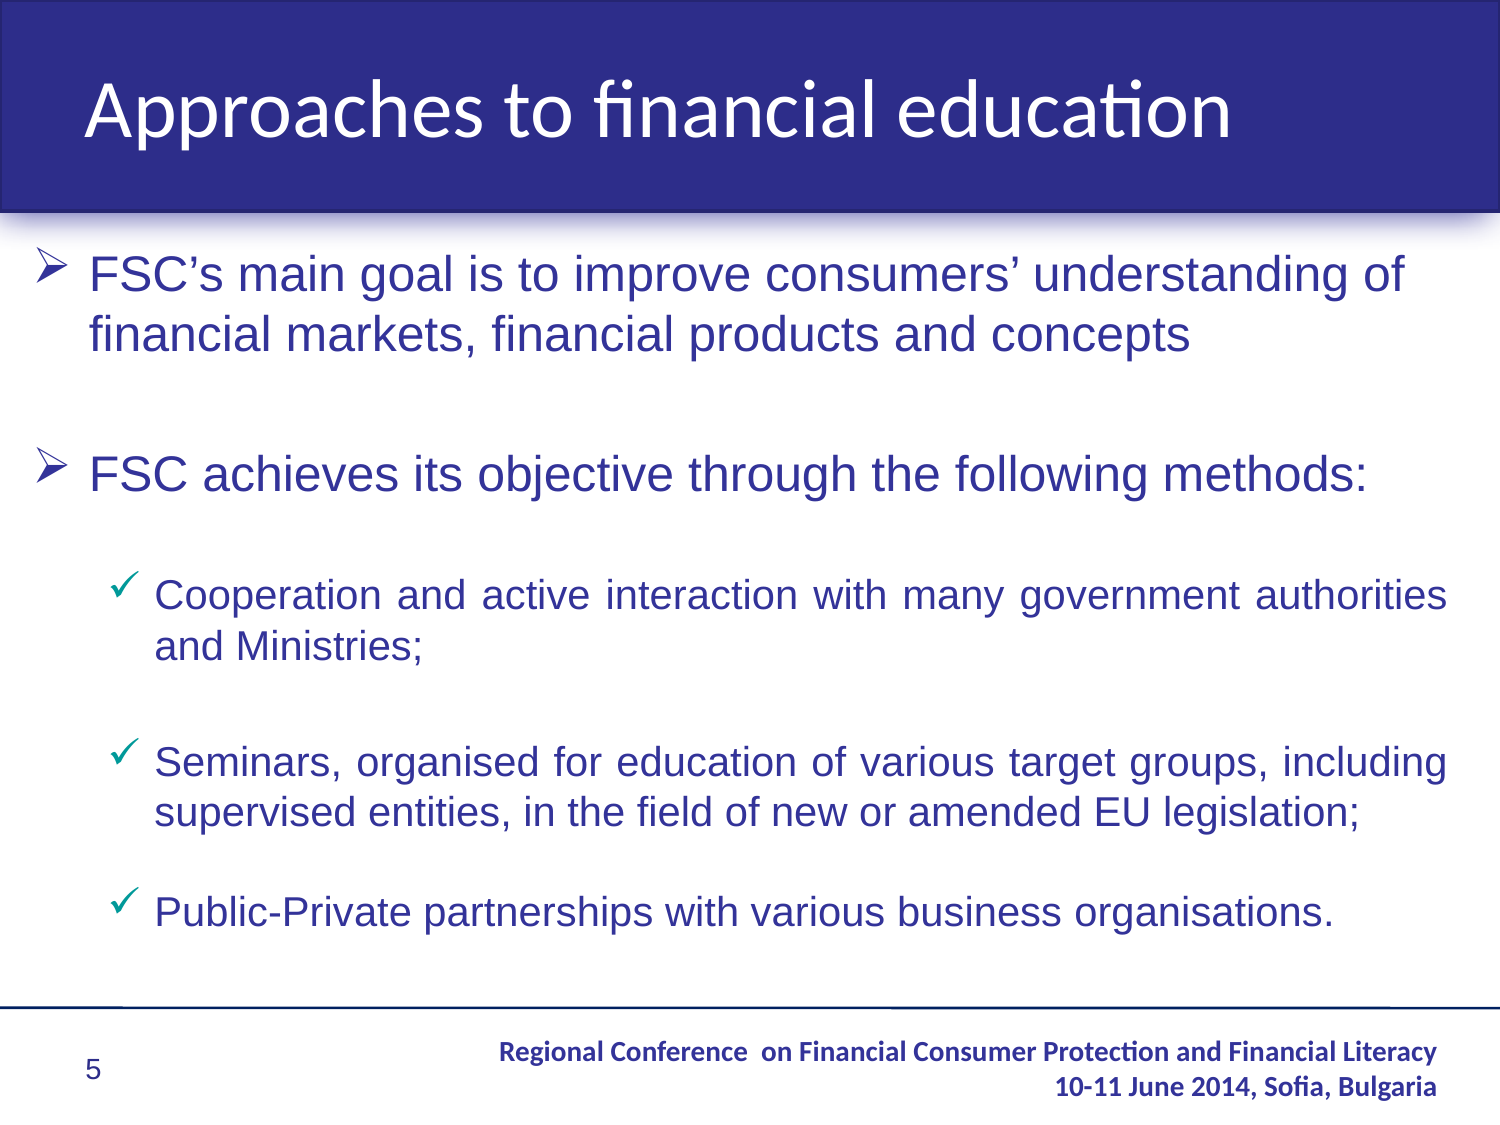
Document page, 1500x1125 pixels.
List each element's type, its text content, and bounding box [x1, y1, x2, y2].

slide_number 5 [70, 1042, 235, 1098]
text_box FSC’s main goal is to improve consumers’ understanding of financial markets, financial products and concepts FSC achieves its objective through the following methods: Cooperation and active interaction with many government authorities and Ministries; Seminars, organised for education of various target groups, including supervised entities, in the field of new or amended EU legislation; Public-Private partnerships with various business organisations. [17, 234, 1464, 961]
footer Regional Conference on Financial Consumer Protection and Financial Literacy 10-11 June 2014, Sofia, Bulgaria [351, 1024, 1454, 1103]
text_box Approaches to financial education [70, 46, 1421, 202]
